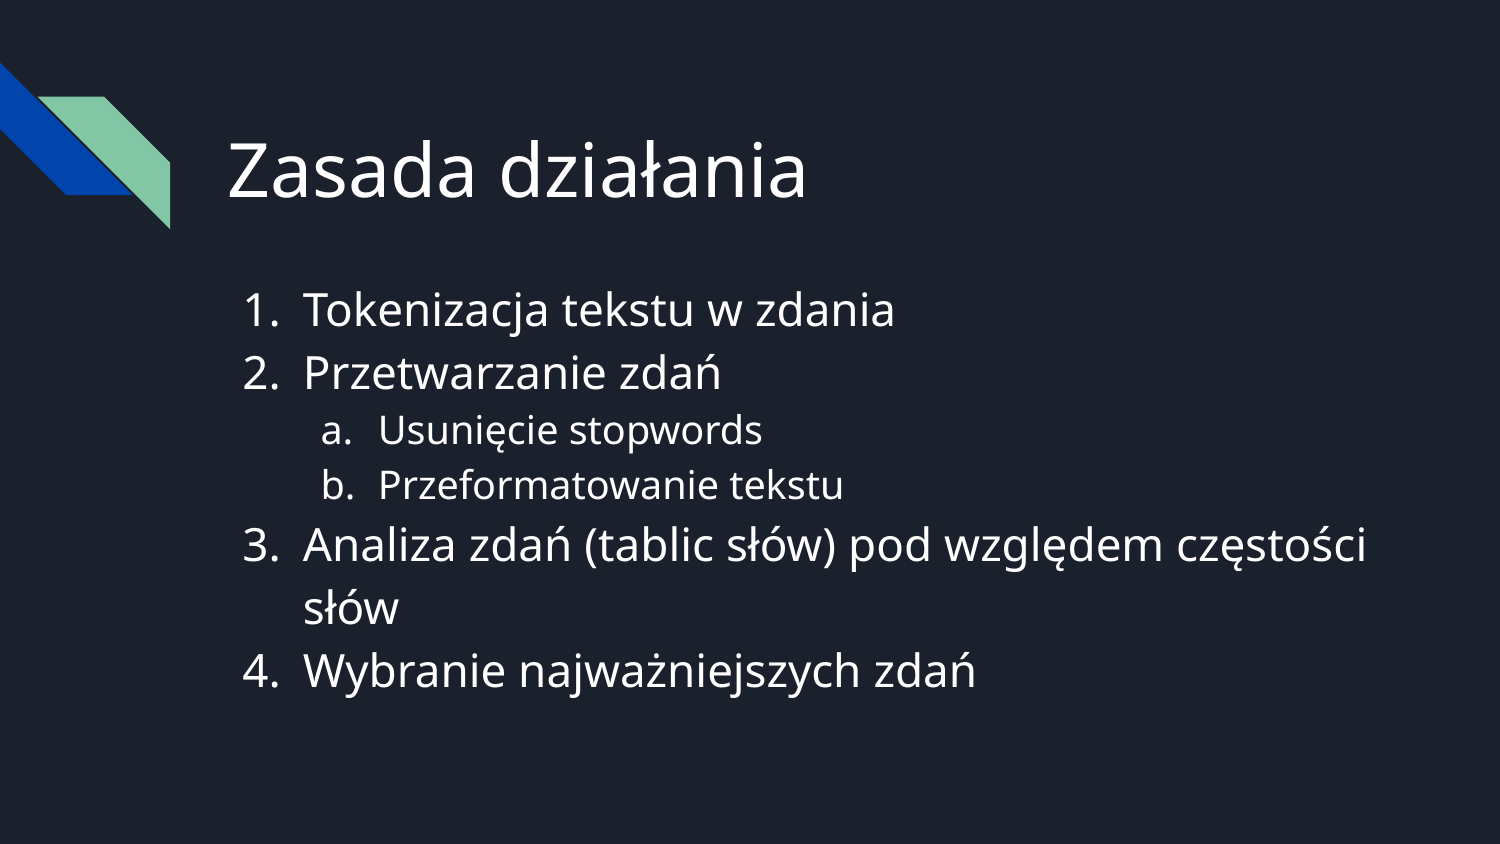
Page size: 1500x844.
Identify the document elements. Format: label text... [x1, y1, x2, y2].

title Zasada działania [212, 107, 1368, 215]
list Tokenizacja tekstu w zdania Przetwarzanie zdań Usunięcie stopwords Przeformatowanie tekstu Analiza zdań (tablic słów) pod względem częstości słów Wybranie najważniejszych zdań [212, 257, 1422, 735]
